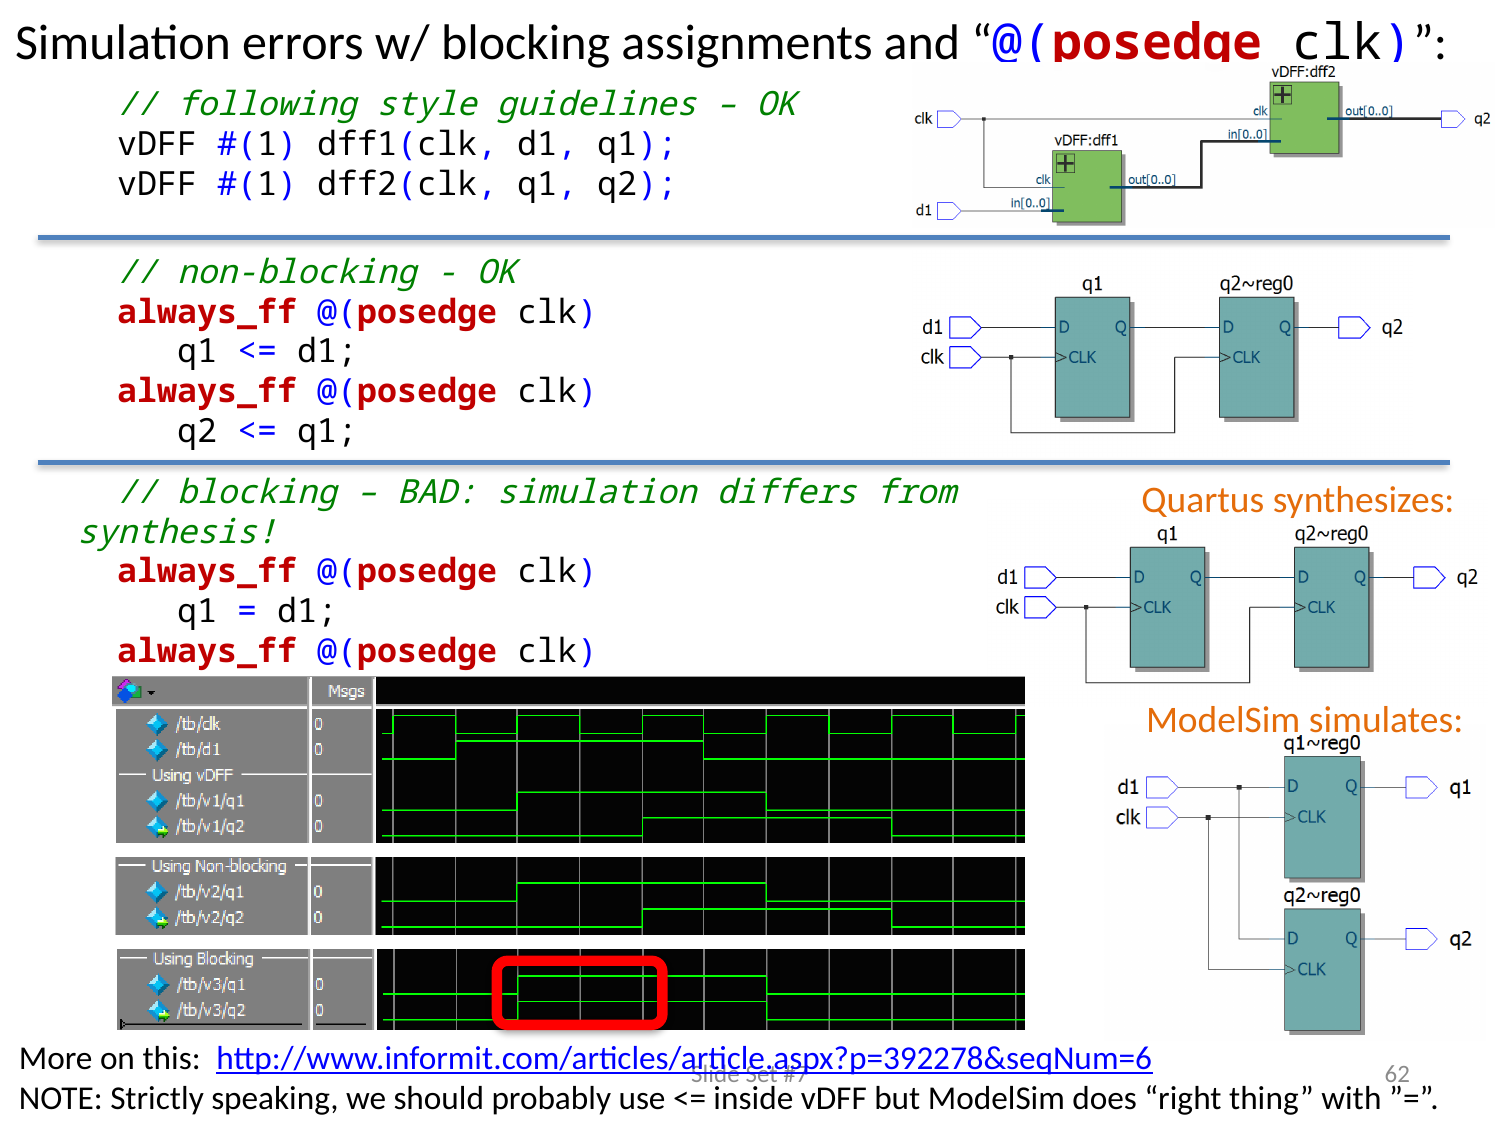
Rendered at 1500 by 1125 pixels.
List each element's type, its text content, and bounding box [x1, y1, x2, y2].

list Simulation errors w/ blocking assignments and “@(posedge clk)”: [0, 1, 1500, 655]
text_box // blocking – BAD: simulation differs from synthesis! always_ff @(posedge clk) q1 = d1; always_ff @(posedge clk) q2 = q1; [62, 471, 1113, 717]
text_box // non-blocking - OK always_ff @(posedge clk) q1 <= d1; always_ff @(posedge clk) q2 <= q1; [62, 246, 914, 457]
picture [112, 499, 1488, 843]
text_box More on this: http://www.informit.com/articles/article.aspx?p=392278&seqNum=6 NOTE: Strictly speaking, we should probably use <= inside vDFF but ModelSim does “right thing” with ”=”. [4, 1029, 1457, 1124]
picture [113, 857, 1025, 936]
text_box ModelSim simulates: [1131, 715, 1479, 723]
picture [912, 249, 1413, 457]
slide_number 62 [1074, 1042, 1425, 1103]
footer Slide Set #7 [512, 1042, 988, 1103]
picture [1103, 724, 1486, 1041]
picture [912, 62, 1495, 228]
text_box Quartus synthesizes: [1126, 467, 1471, 498]
picture [116, 949, 1025, 1031]
